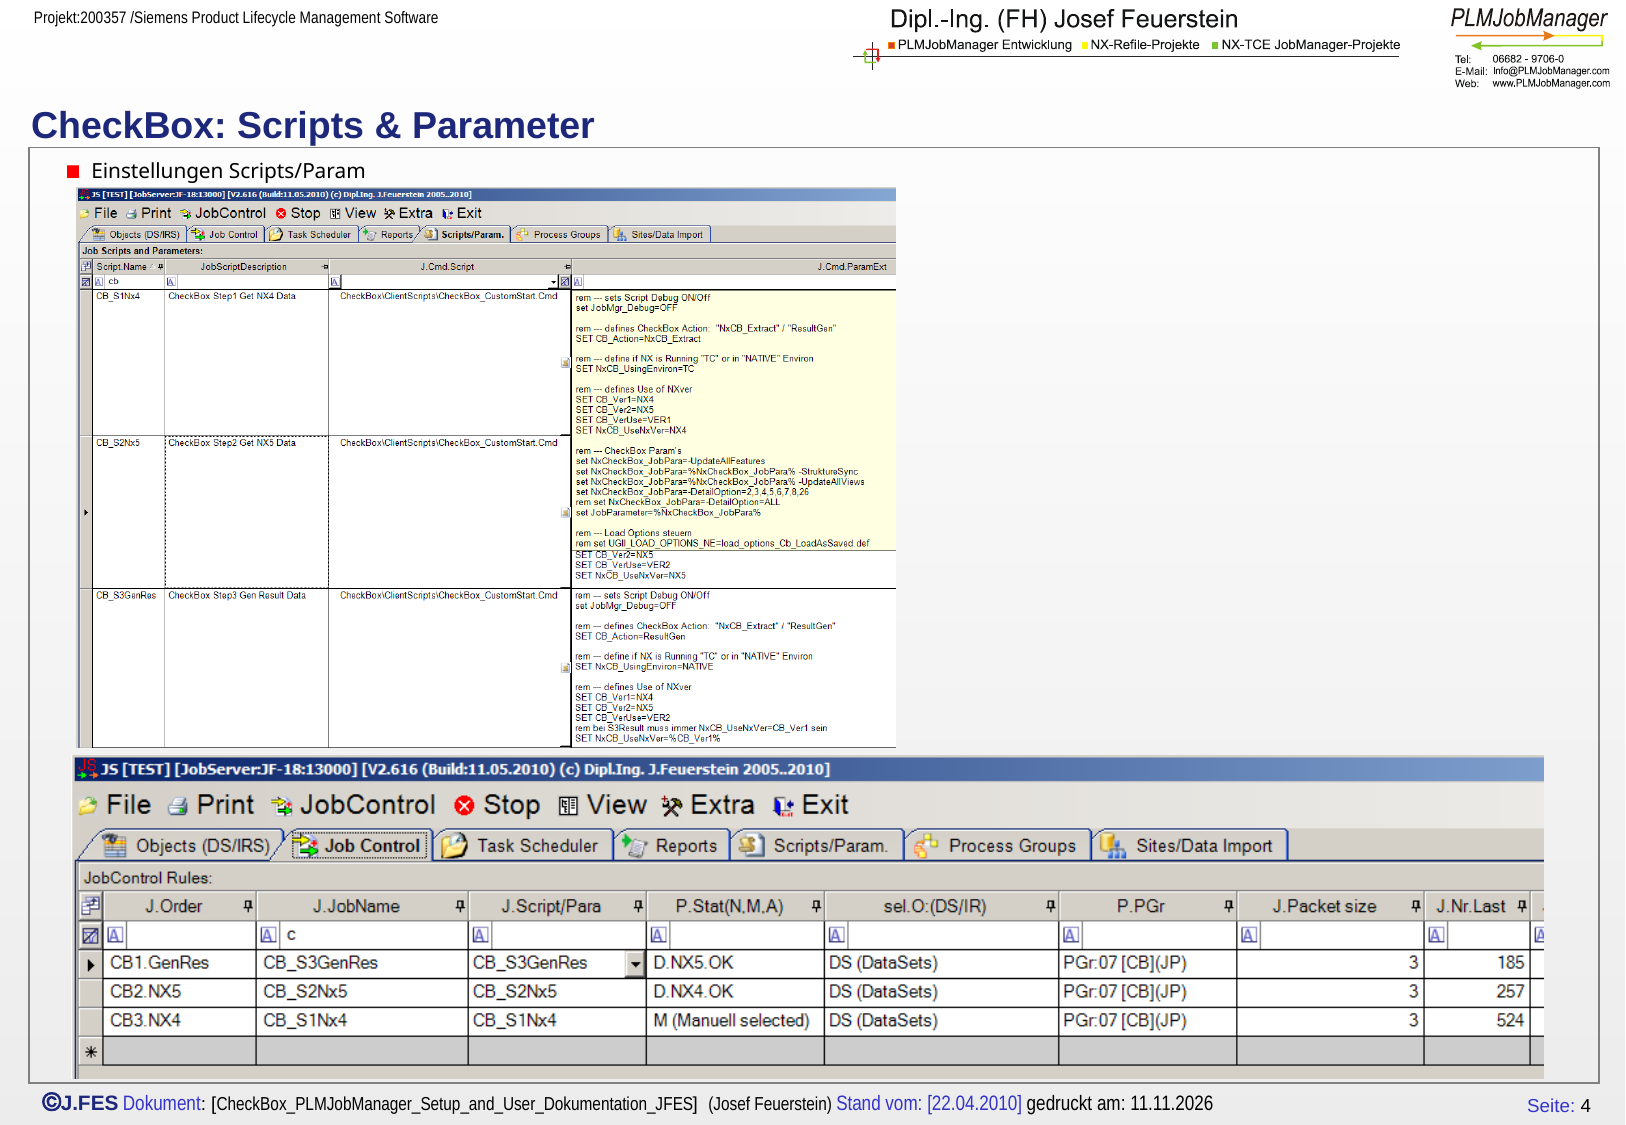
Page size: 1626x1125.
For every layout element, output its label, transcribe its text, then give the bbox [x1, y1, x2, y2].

picture [70, 754, 1544, 1079]
list Einstellungen Scripts/Param [48, 157, 1512, 796]
picture [76, 186, 897, 748]
picture [64, 162, 79, 178]
title CheckBox: Scripts & Parameter [30, 73, 1600, 138]
